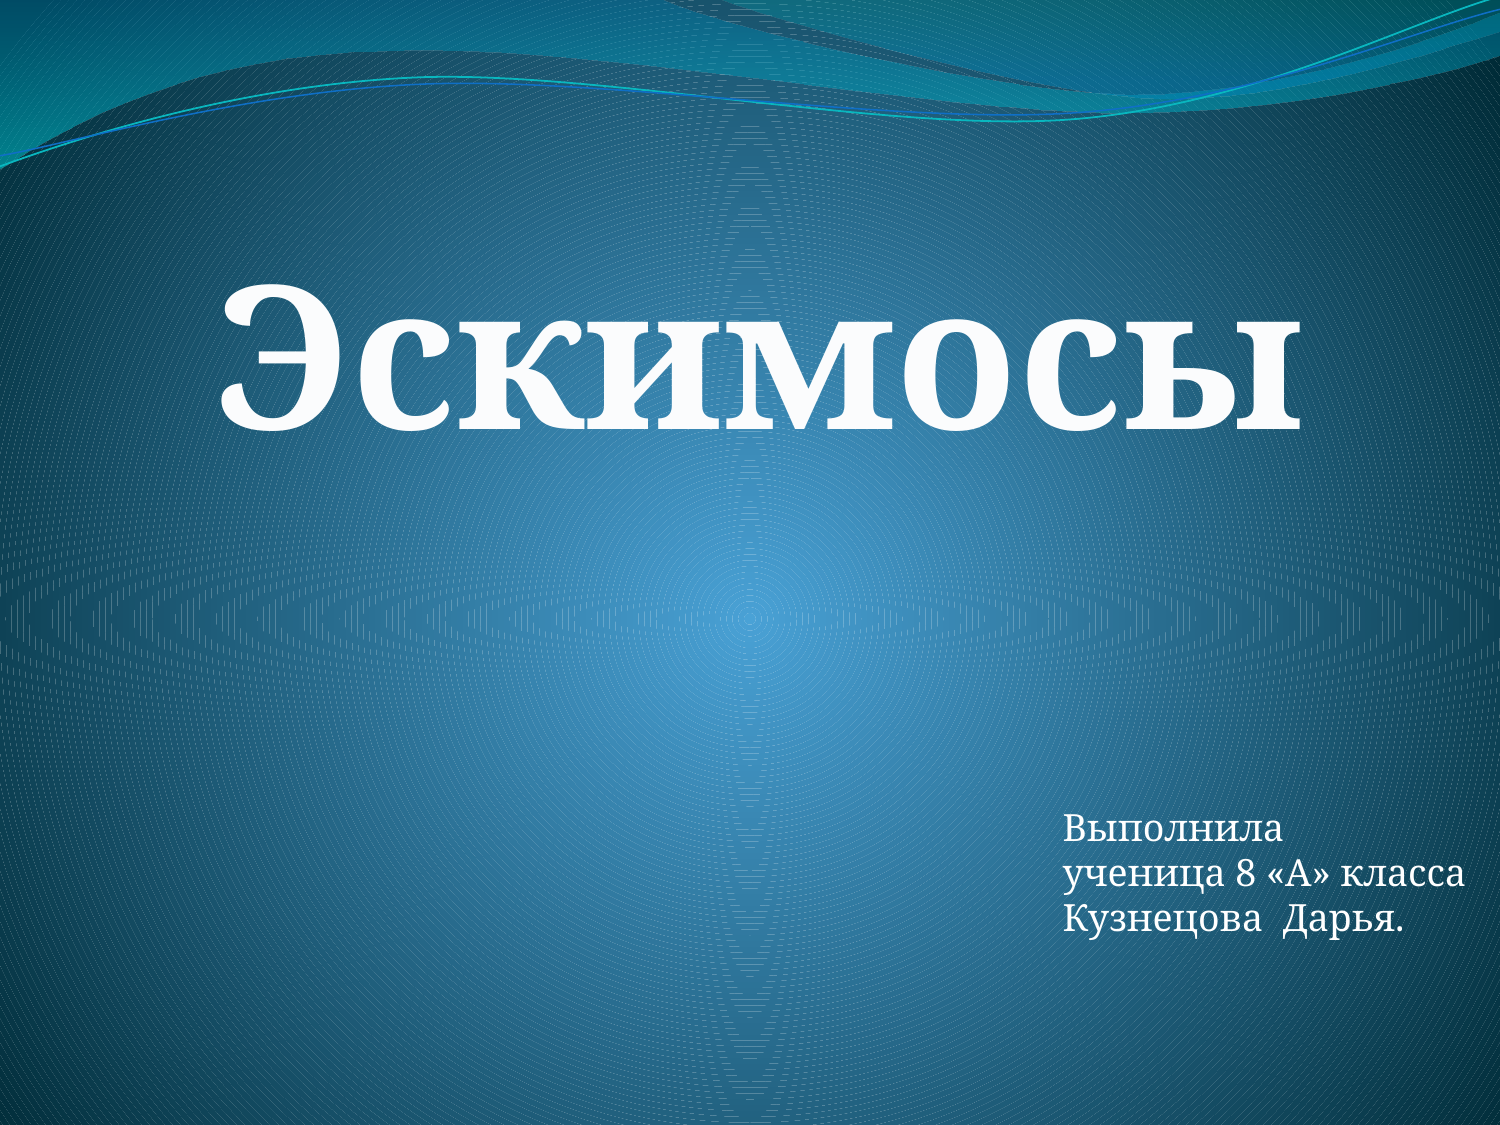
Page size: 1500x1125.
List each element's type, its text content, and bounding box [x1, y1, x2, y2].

text_box Эскимосы [199, 222, 1320, 478]
text_box Выполнила ученица 8 «А» класса Кузнецова Дарья. [1047, 796, 1482, 947]
